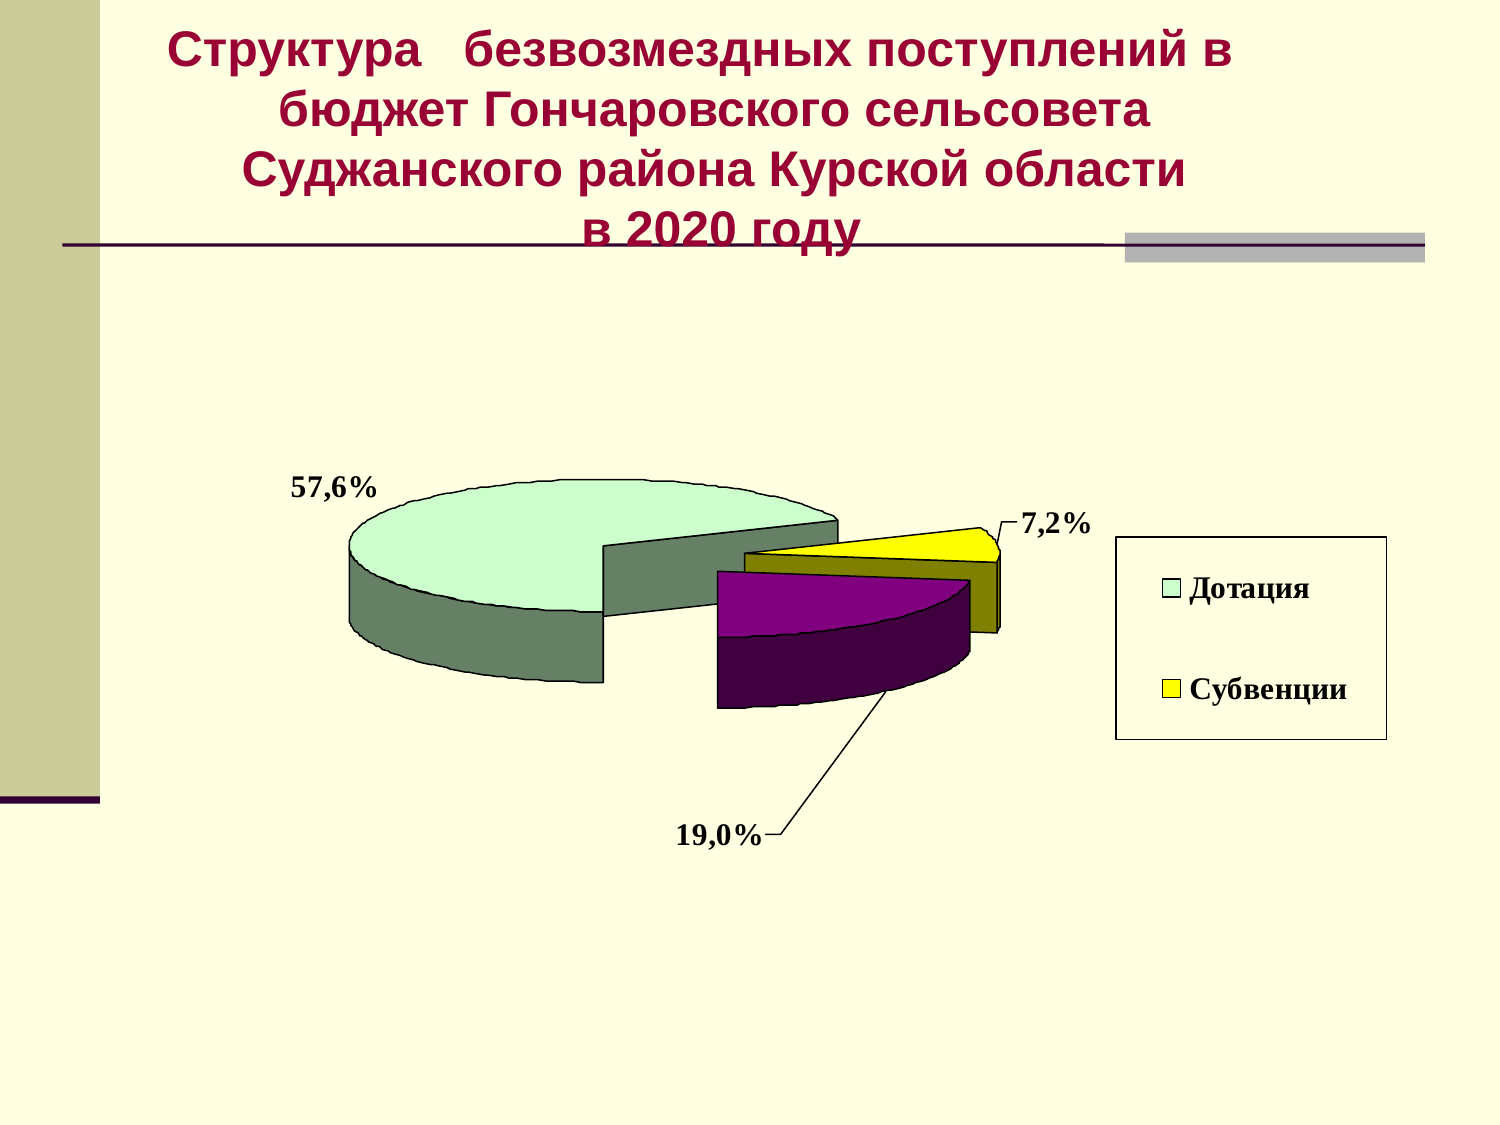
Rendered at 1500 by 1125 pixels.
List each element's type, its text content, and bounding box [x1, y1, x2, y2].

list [106, 282, 1417, 1032]
title Структура безвозмездных поступлений в бюджет Гончаровского сельсовета Суджанского района Курской области в 2020 году [111, 42, 1317, 231]
